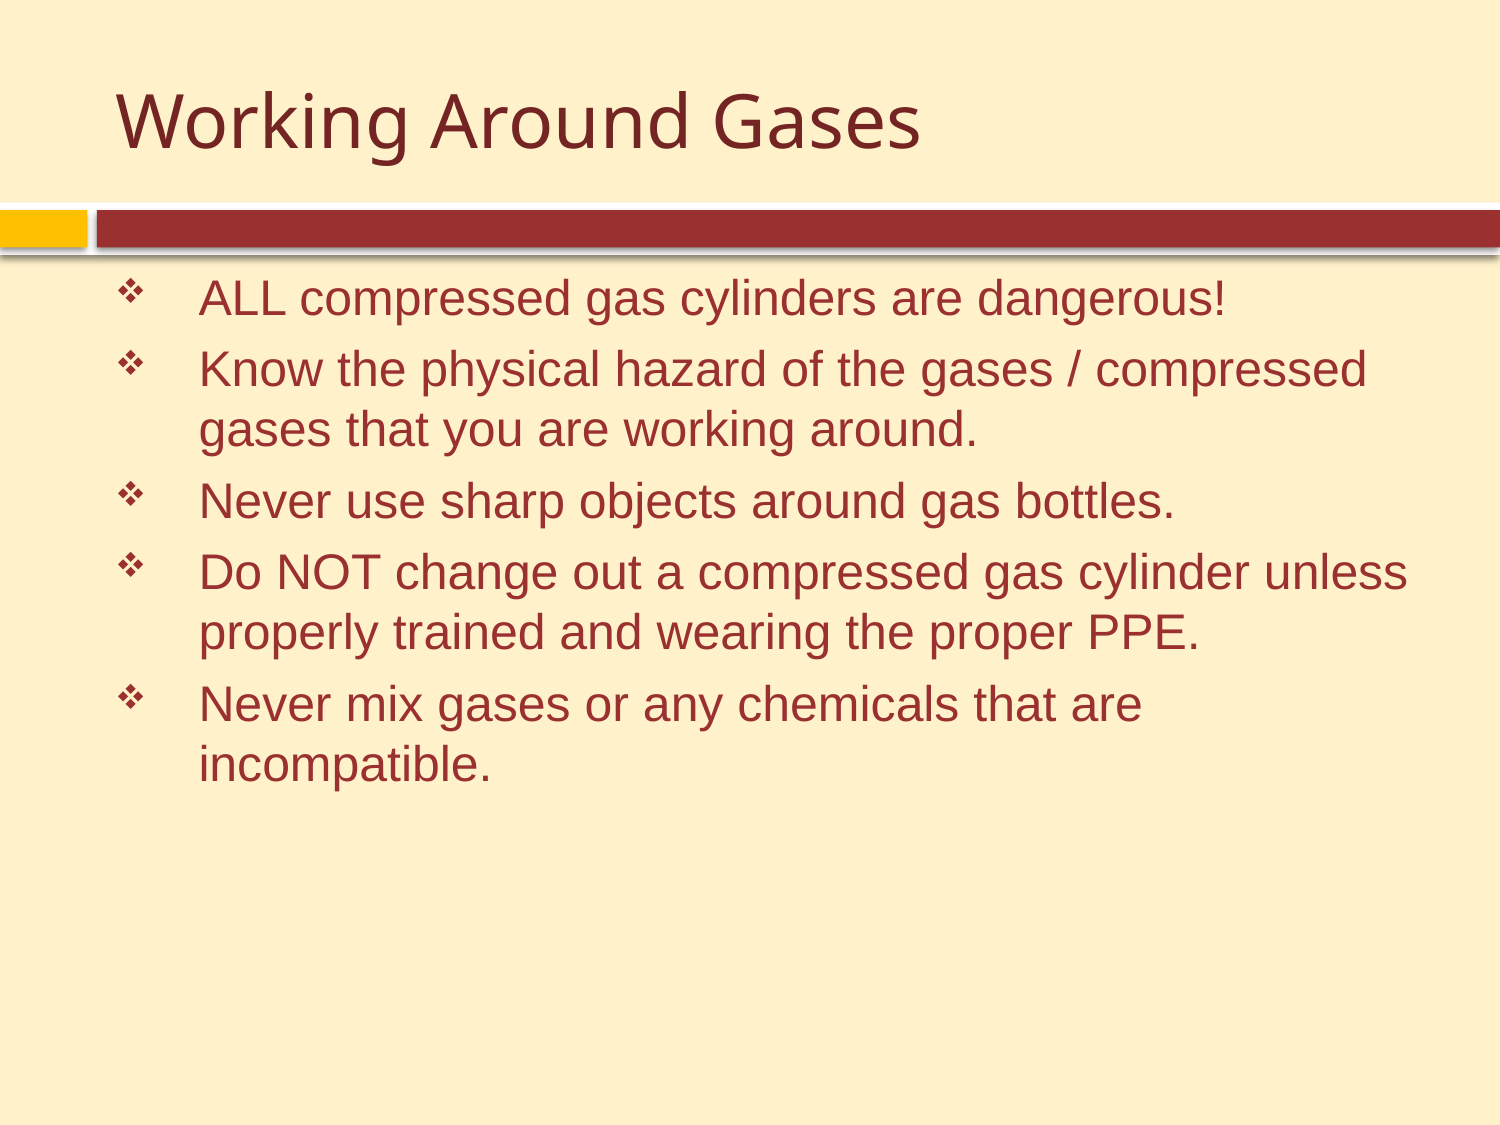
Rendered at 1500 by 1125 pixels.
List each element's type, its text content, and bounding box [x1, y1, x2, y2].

list ALL compressed gas cylinders are dangerous! Know the physical hazard of the gases / compressed gases that you are working around. Never use sharp objects around gas bottles. Do NOT change out a compressed gas cylinder unless properly trained and wearing the proper PPE. Never mix gases or any chemicals that are incompatible. [100, 257, 1438, 996]
title Working Around Gases [100, 37, 1438, 200]
